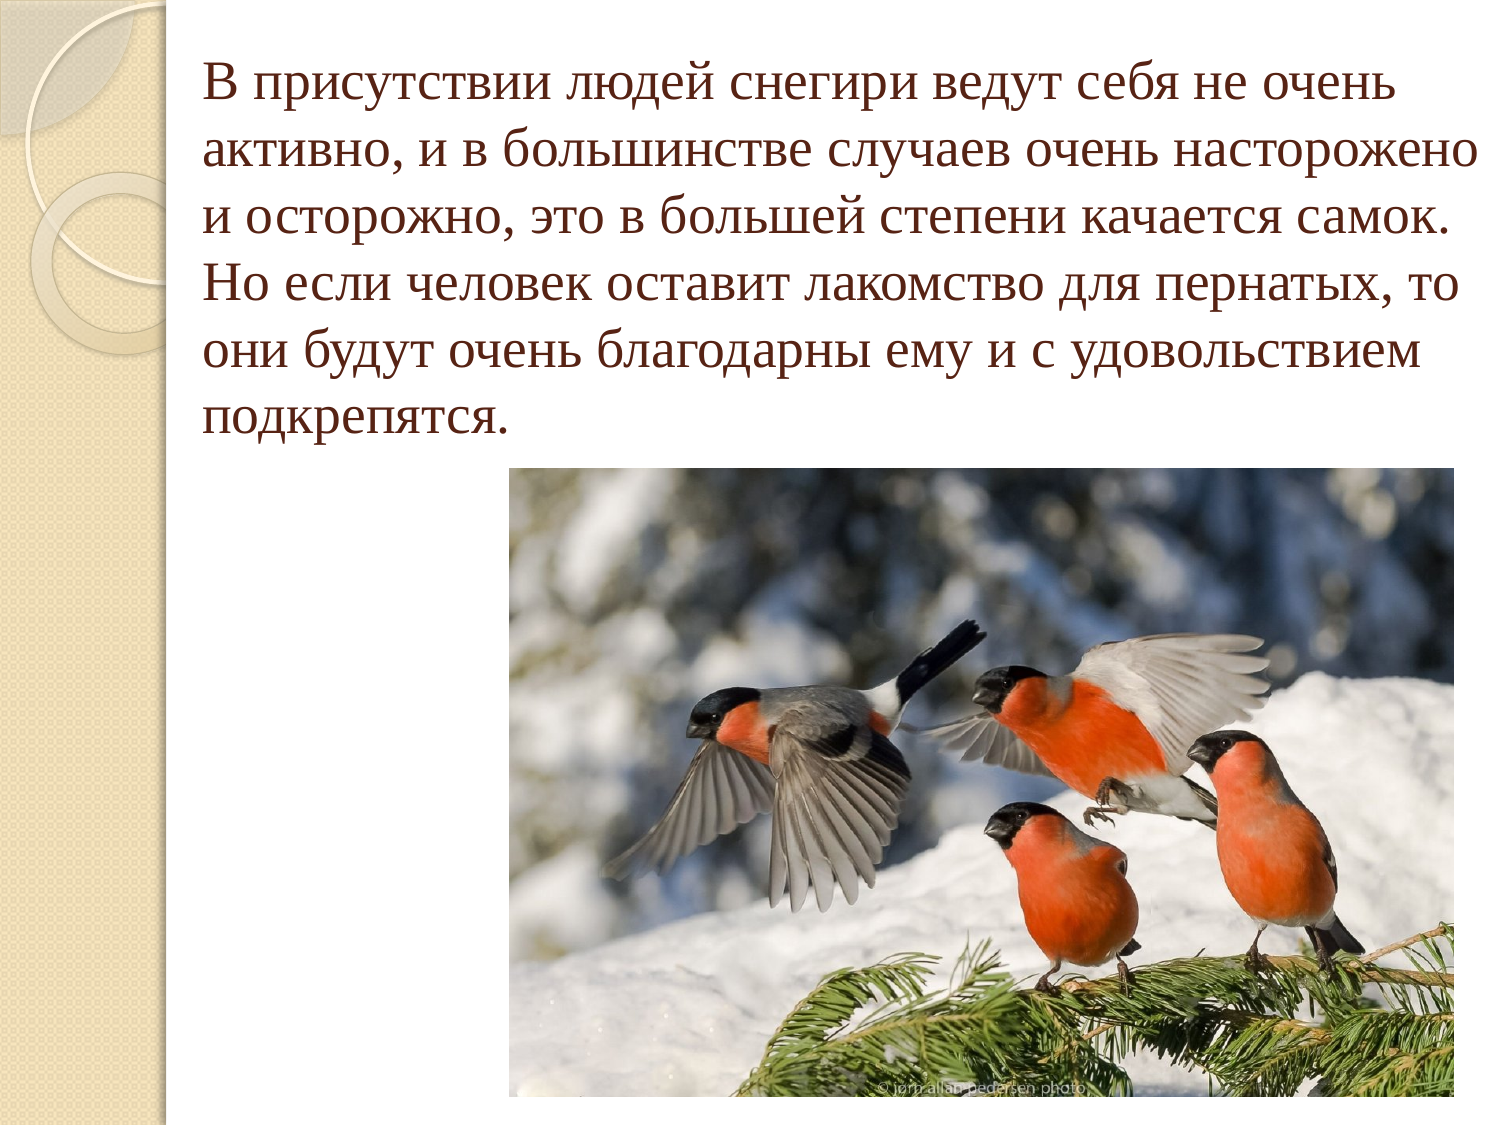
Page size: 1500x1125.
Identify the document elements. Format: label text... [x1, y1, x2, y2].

title В присутствии людей снегири ведут себя не очень активно, и в большинстве случаев очень насторожено и осторожно, это в большей степени качается самок. Но если человек оставит лакомство для пернатых, то они будут очень благодарны ему и с удовольствием подкрепятся. [187, 35, 1500, 588]
picture [509, 468, 1454, 1098]
